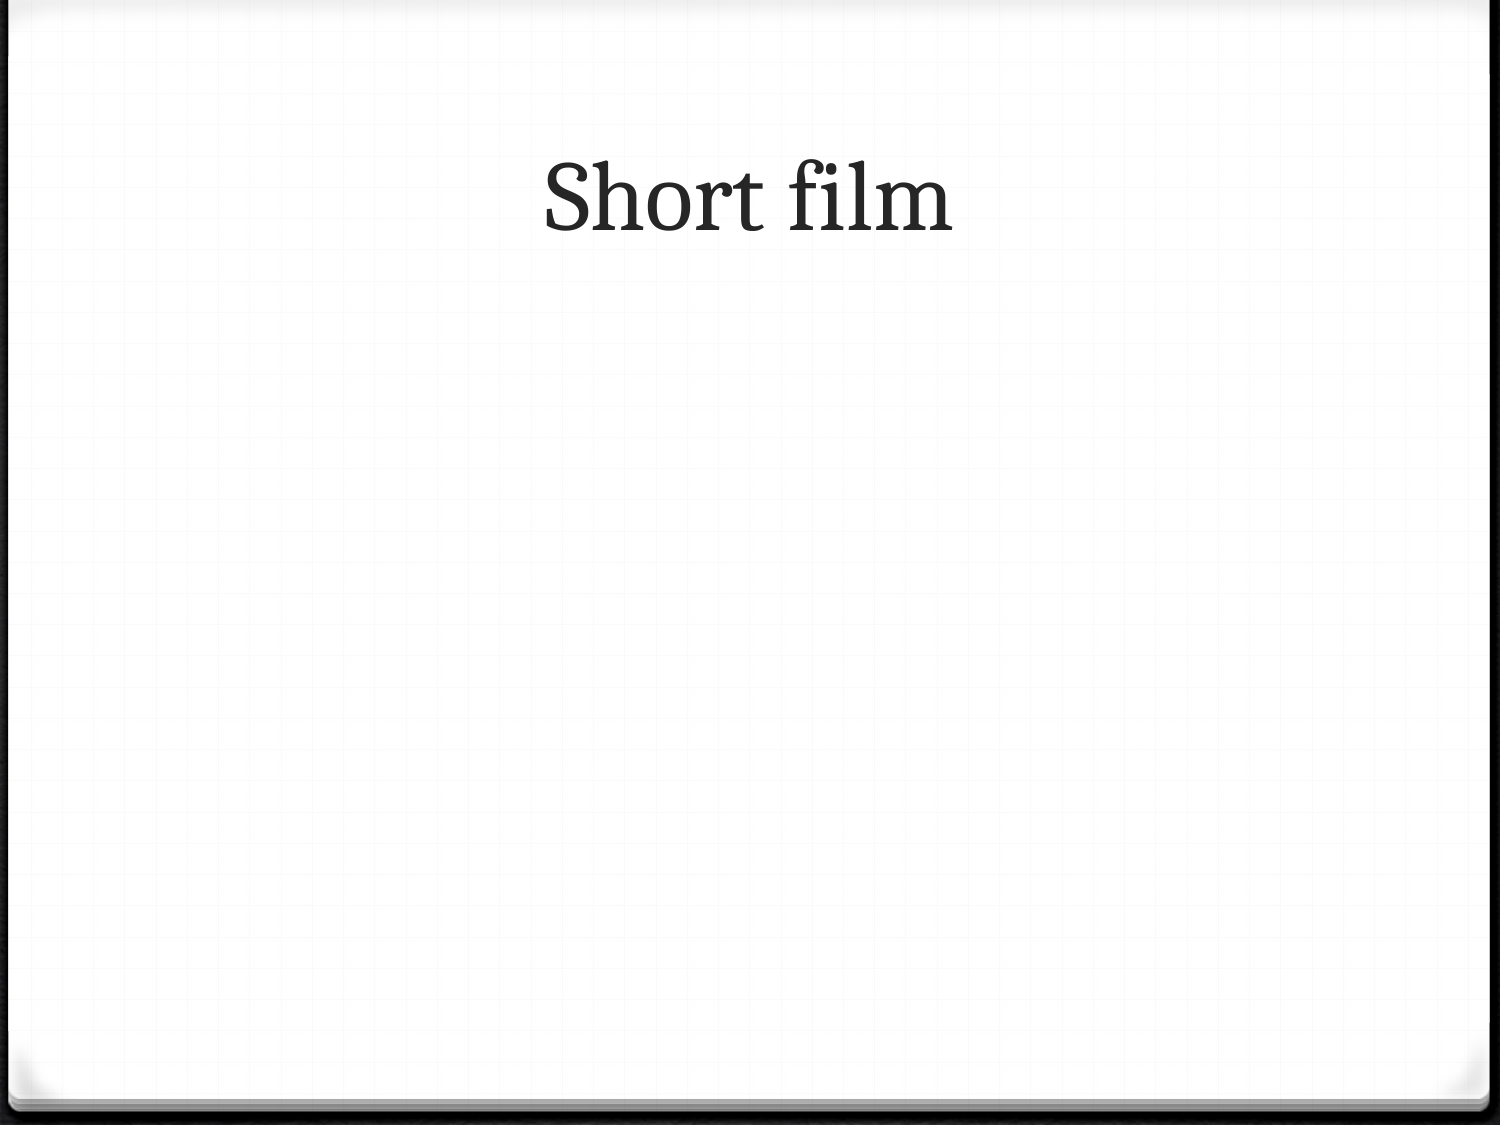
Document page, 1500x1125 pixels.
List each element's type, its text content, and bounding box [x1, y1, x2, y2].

title Short film [90, 71, 1410, 309]
picture [0, 0, 1500, 1125]
